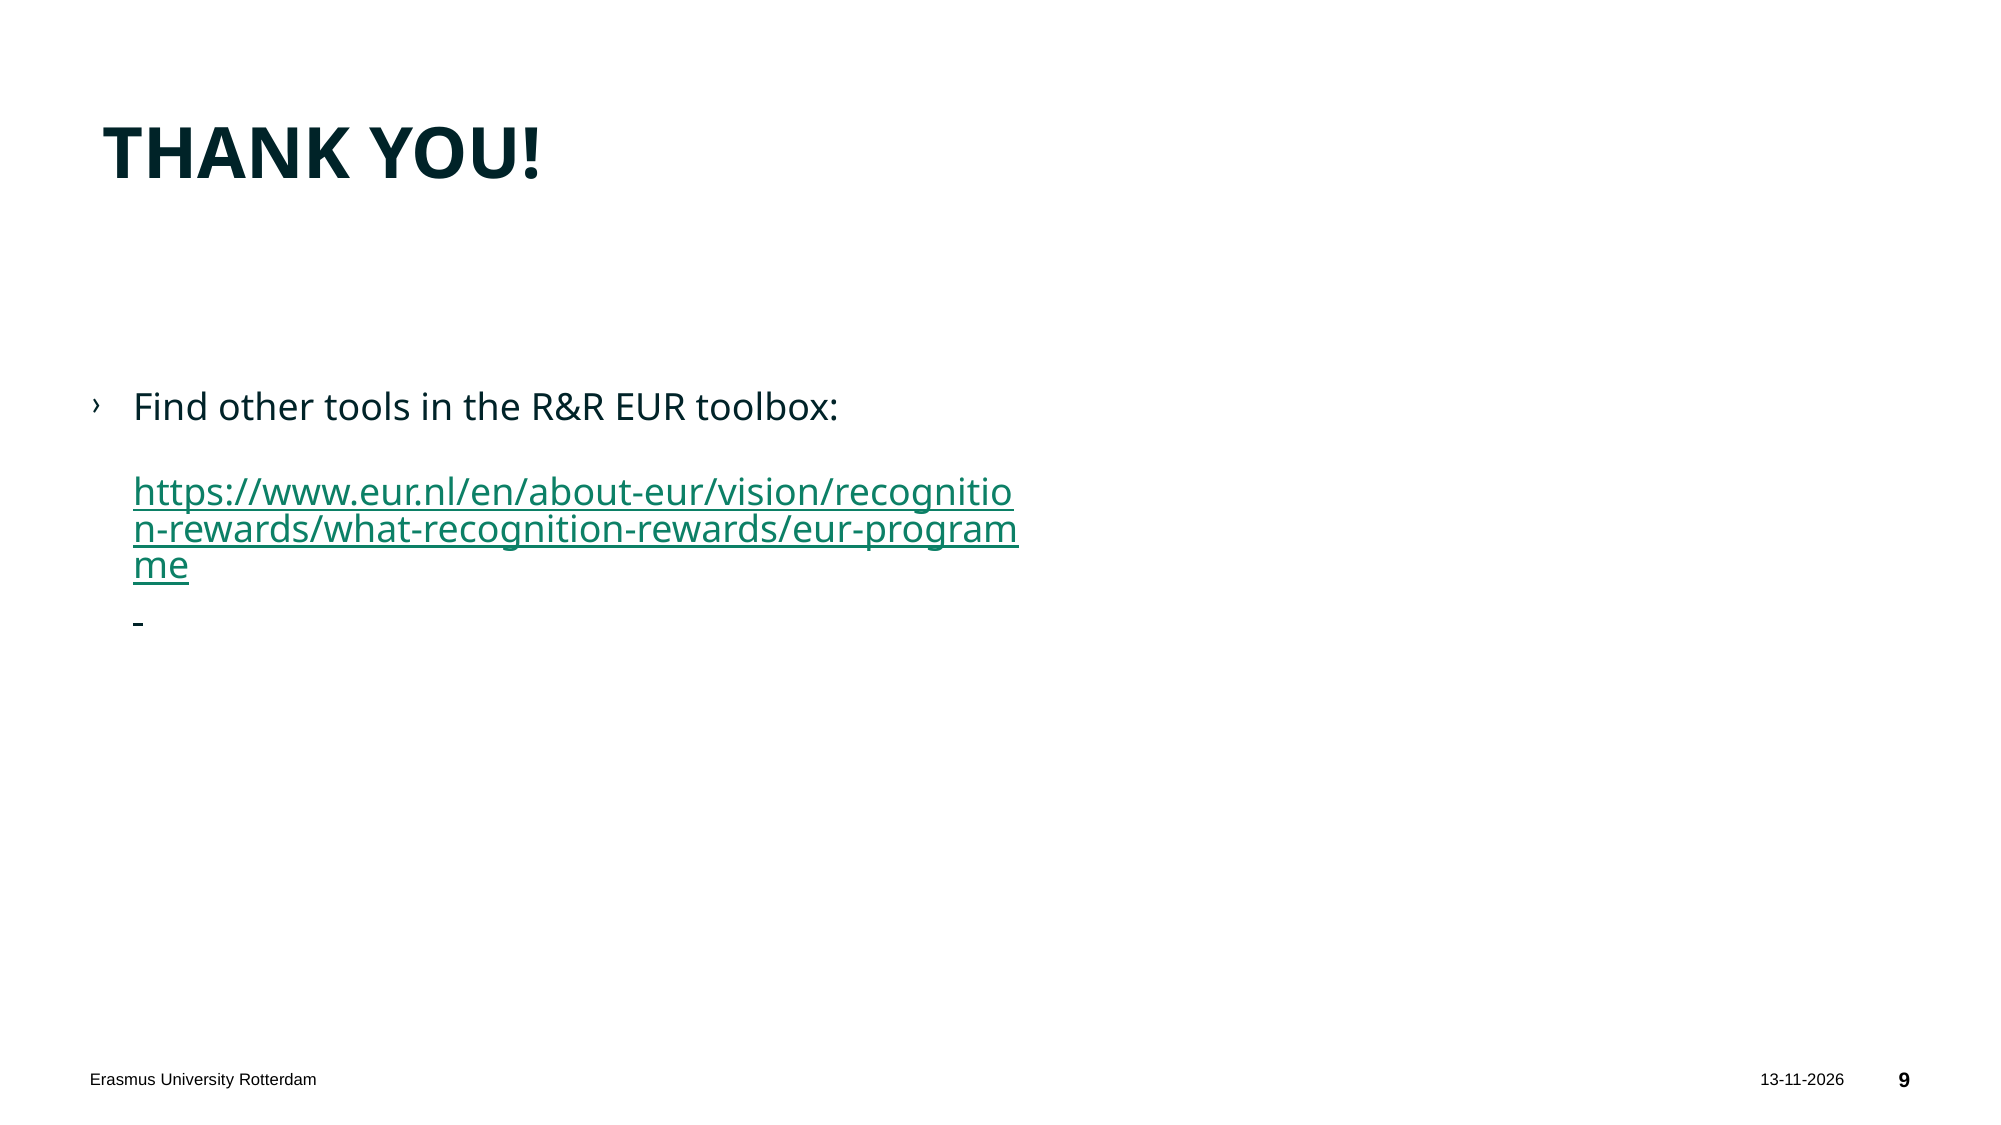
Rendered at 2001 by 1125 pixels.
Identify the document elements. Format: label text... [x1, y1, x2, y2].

list Find other tools in the R&R EUR toolbox: https://www.eur.nl/en/about-eur/vision/recognition-rewards/what-recognition-rewards/eur-programme [89, 322, 1031, 1035]
text_box THANK YOU! [87, 118, 1810, 235]
slide_number 9 [1866, 1068, 1911, 1090]
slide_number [1730, 1068, 1845, 1090]
footer Erasmus University Rotterdam [89, 1068, 1708, 1090]
